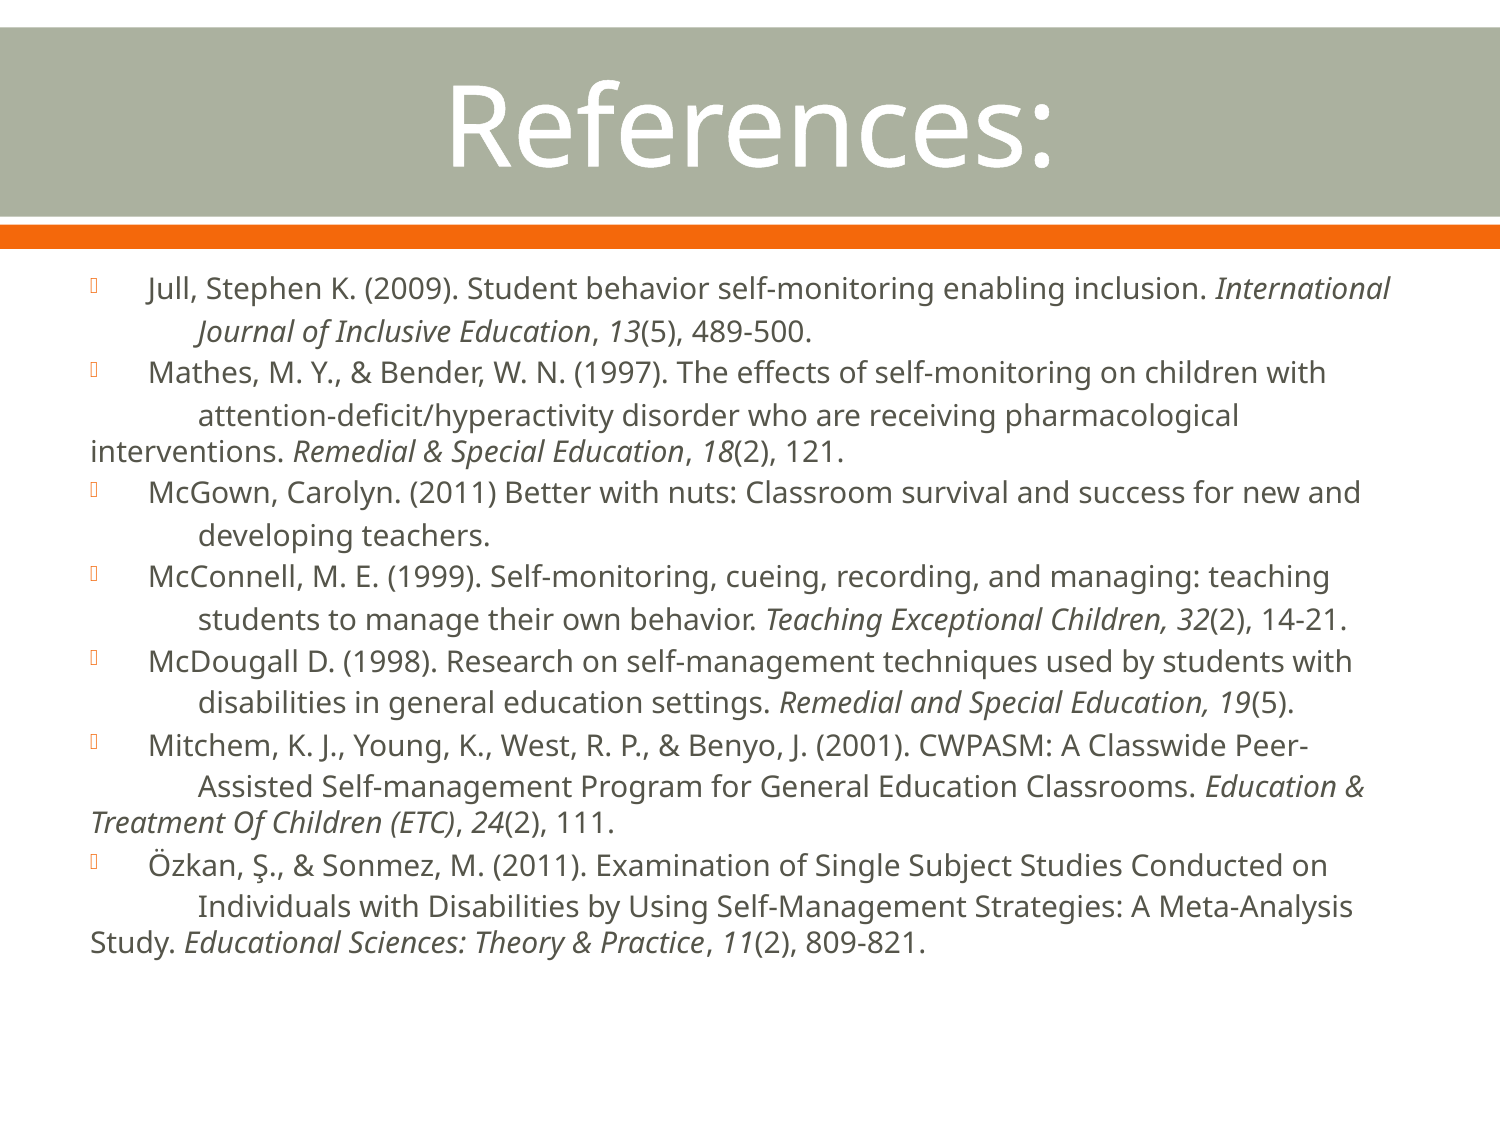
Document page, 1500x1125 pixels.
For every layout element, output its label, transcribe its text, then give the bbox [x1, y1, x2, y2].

title References: [75, 29, 1425, 213]
list Jull, Stephen K. (2009). Student behavior self-monitoring enabling inclusion. International Journal of Inclusive Education, 13(5), 489-500. Mathes, M. Y., & Bender, W. N. (1997). The effects of self-monitoring on children with attention-deficit/hyperactivity disorder who are receiving pharmacological interventions. Remedial & Special Education, 18(2), 121. McGown, Carolyn. (2011) Better with nuts: Classroom survival and success for new and developing teachers. McConnell, M. E. (1999). Self-monitoring, cueing, recording, and managing: teaching students to manage their own behavior. Teaching Exceptional Children, 32(2), 14-21. McDougall D. (1998). Research on self-management techniques used by students with disabilities in general education settings. Remedial and Special Education, 19(5). Mitchem, K. J., Young, K., West, R. P., & Benyo, J. (2001). CWPASM: A Classwide Peer- Assisted Self-management Program for General Education Classrooms. Education & Treatment Of Children (ETC), 24(2), 111. Özkan, Ş., & Sonmez, M. (2011). Examination of Single Subject Studies Conducted on Individuals with Disabilities by Using Self-Management Strategies: A Meta-Analysis Study. Educational Sciences: Theory & Practice, 11(2), 809-821. [75, 262, 1425, 1005]
